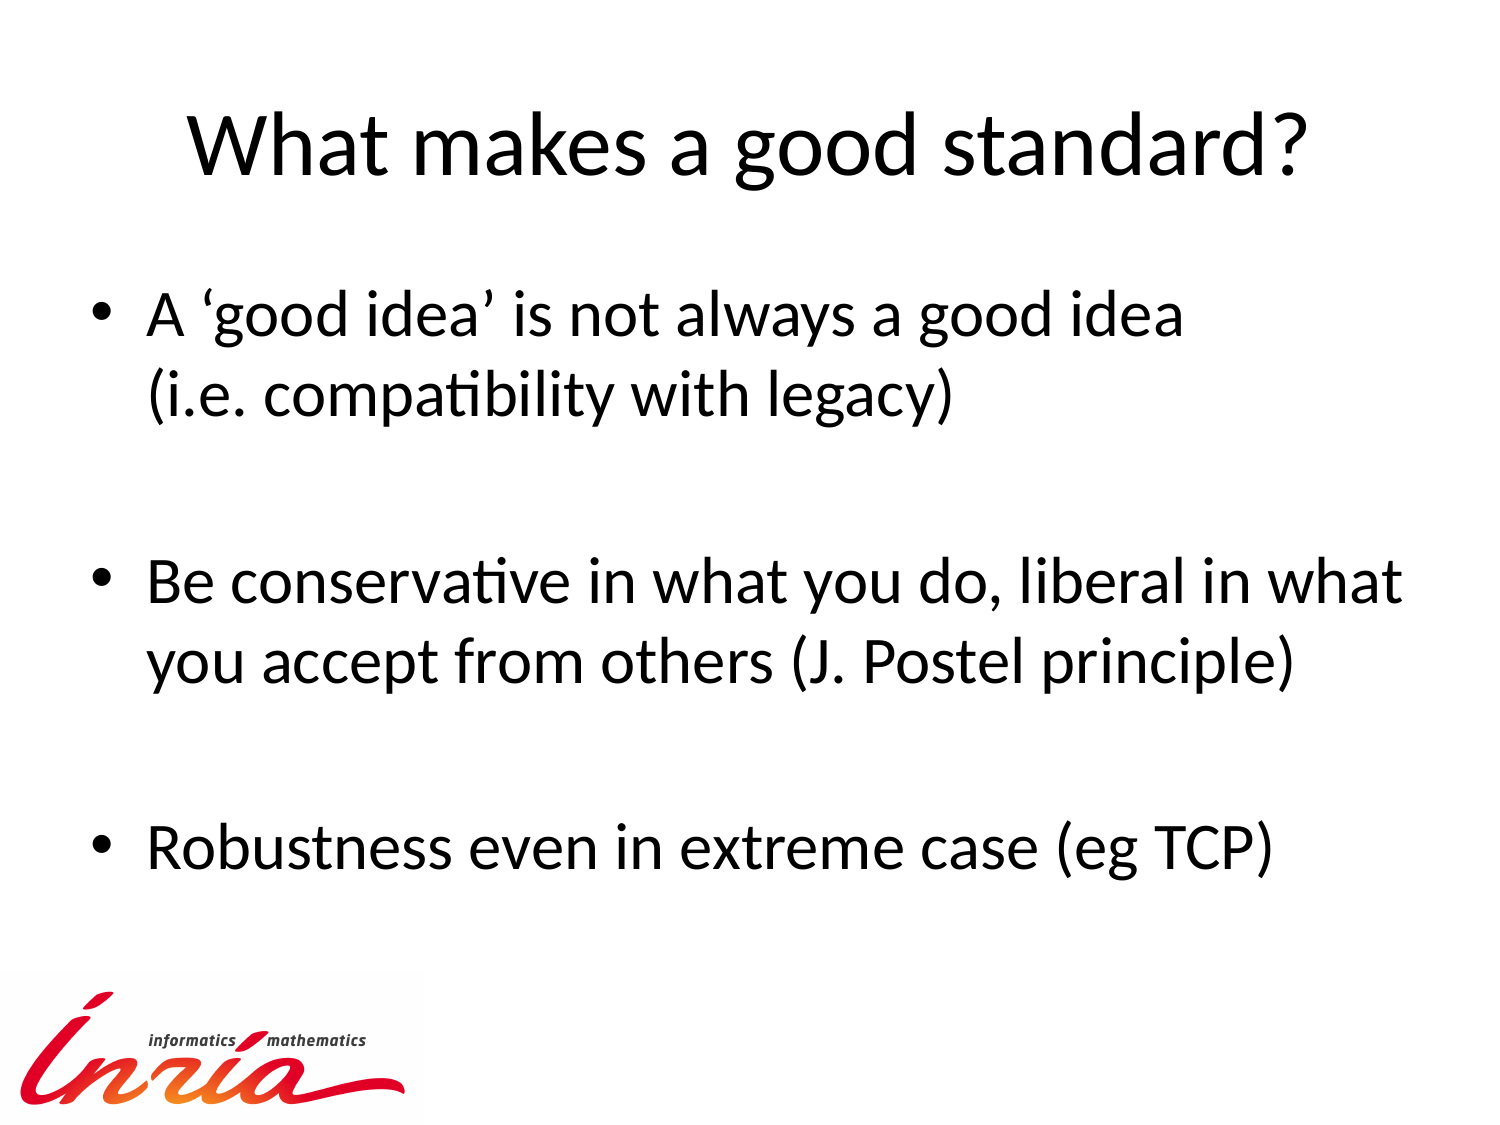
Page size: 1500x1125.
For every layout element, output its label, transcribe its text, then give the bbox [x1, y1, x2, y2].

picture [0, 971, 425, 1125]
title What makes a good standard? [75, 45, 1425, 233]
list A ‘good idea’ is not always a good idea (i.e. compatibility with legacy) Be conservative in what you do, liberal in what you accept from others (J. Postel principle) Robustness even in extreme case (eg TCP) [75, 262, 1425, 1005]
